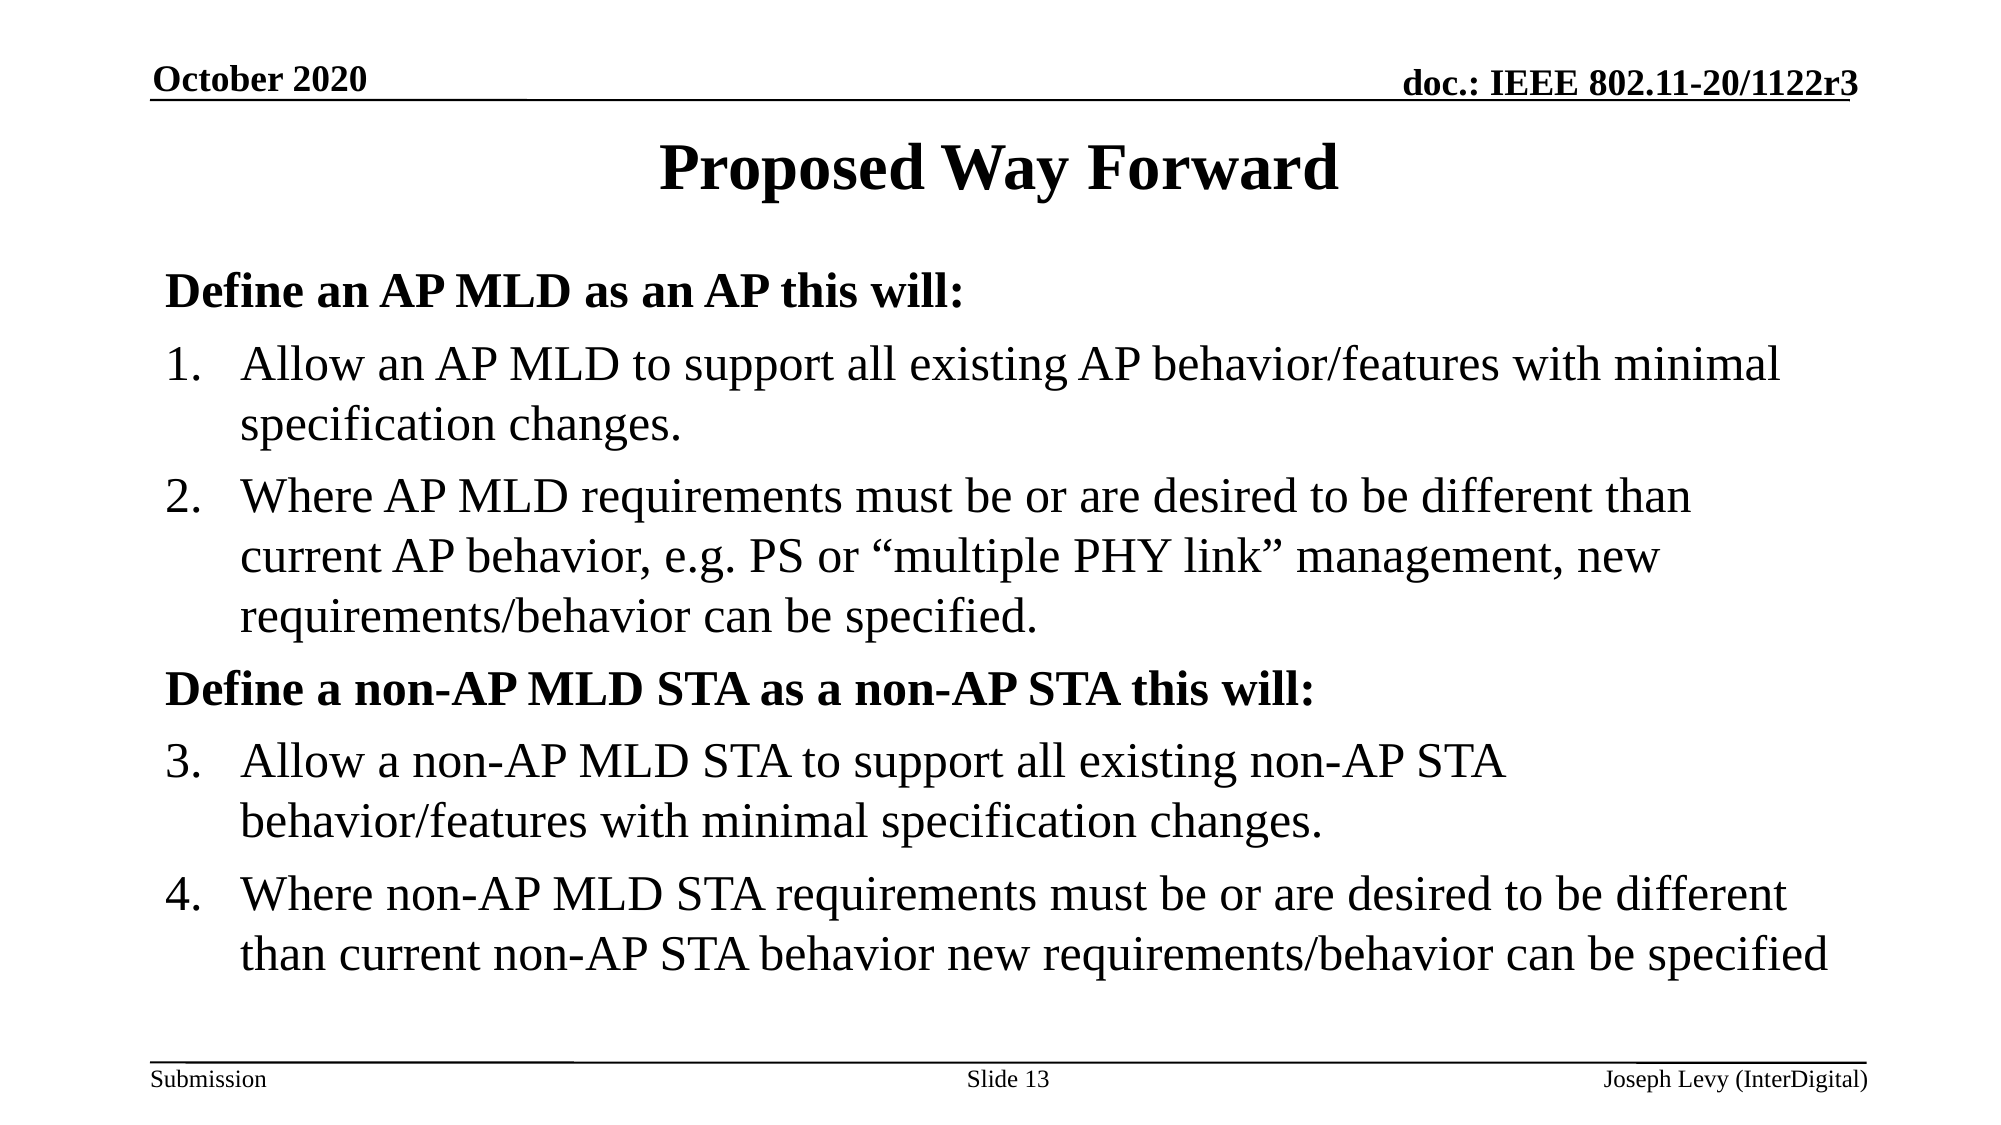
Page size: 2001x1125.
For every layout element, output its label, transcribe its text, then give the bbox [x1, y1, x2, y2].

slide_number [152, 54, 563, 100]
list Define an AP MLD as an AP this will: Allow an AP MLD to support all existing AP behavior/features with minimal specification changes. Where AP MLD requirements must be or are desired to be different than current AP behavior, e.g. PS or “multiple PHY link” management, new requirements/behavior can be specified. Define a non-AP MLD STA as a non-AP STA this will: Allow a non-AP MLD STA to support all existing non-AP STA behavior/features with minimal specification changes. Where non-AP MLD STA requirements must be or are desired to be different than current non-AP STA behavior new requirements/behavior can be specified [149, 249, 1850, 1051]
slide_number Slide 13 [950, 1061, 1067, 1123]
footer Joseph Levy (InterDigital) [1171, 1061, 1869, 1093]
title Proposed Way Forward [149, 112, 1850, 213]
